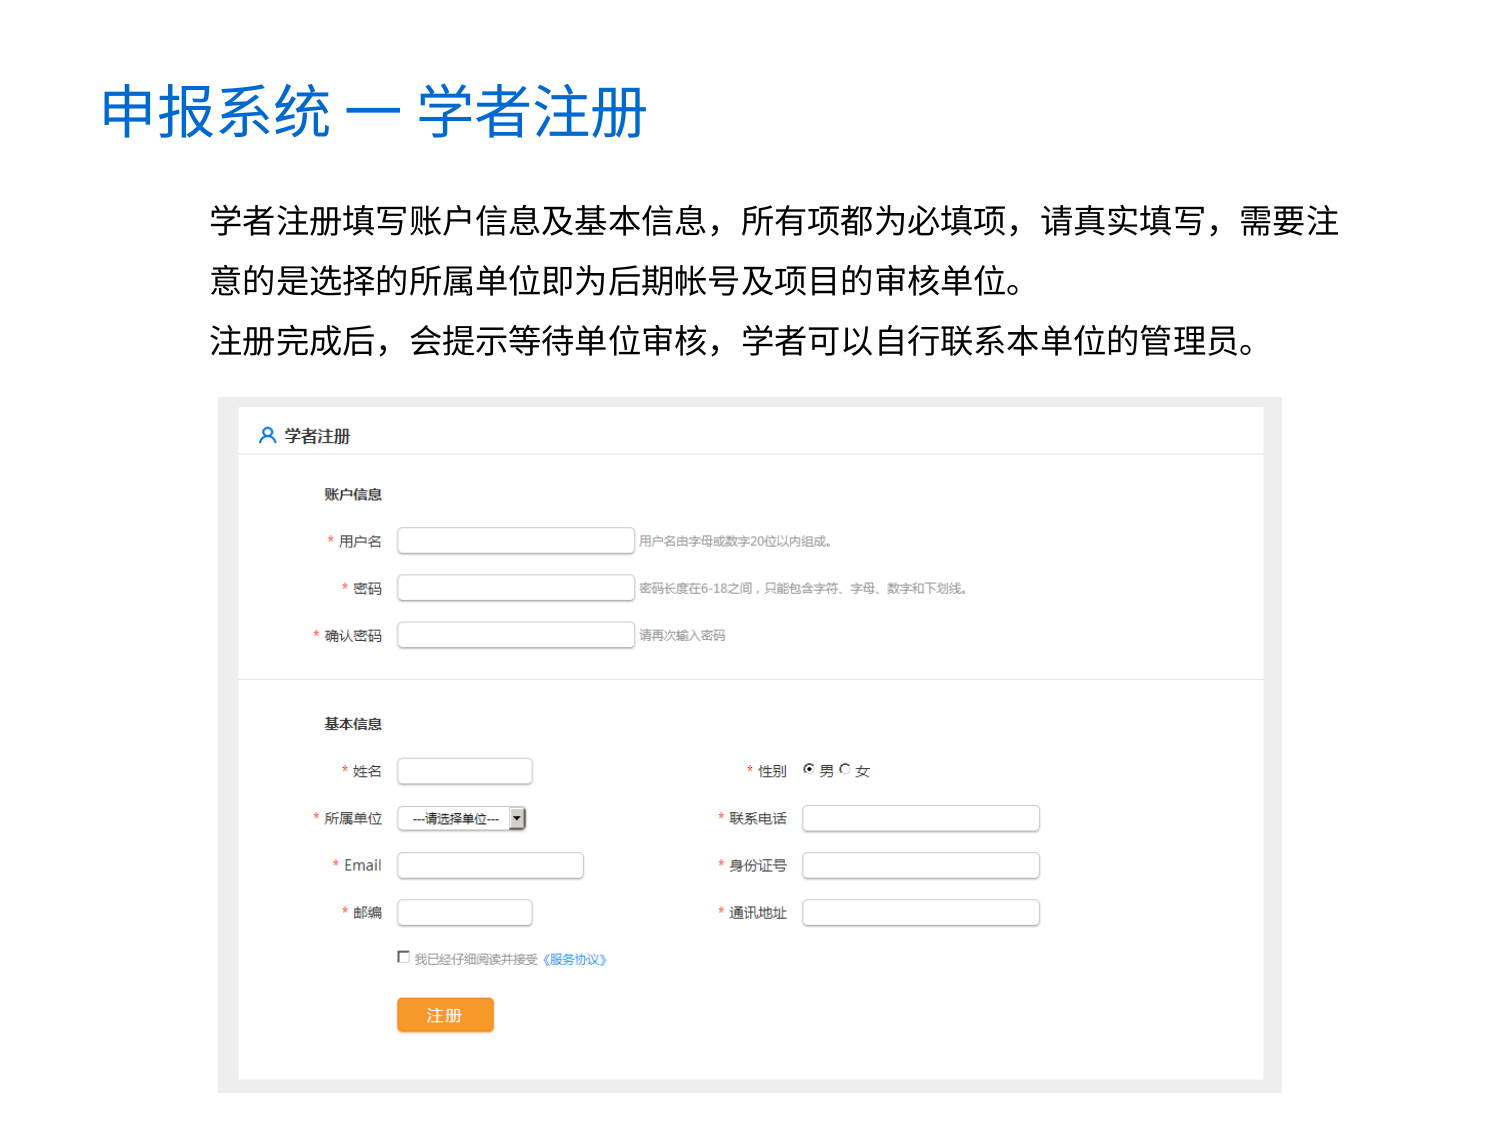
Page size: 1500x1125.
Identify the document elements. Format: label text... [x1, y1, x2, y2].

picture [218, 396, 1282, 1093]
text_box 申报系统 一 学者注册 [84, 67, 665, 153]
text_box 学者注册填写账户信息及基本信息，所有项都为必填项，请真实填写，需要注意的是选择的所属单位即为后期帐号及项目的审核单位。 注册完成后，会提示等待单位审核，学者可以自行联系本单位的管理员。 [194, 172, 1365, 367]
